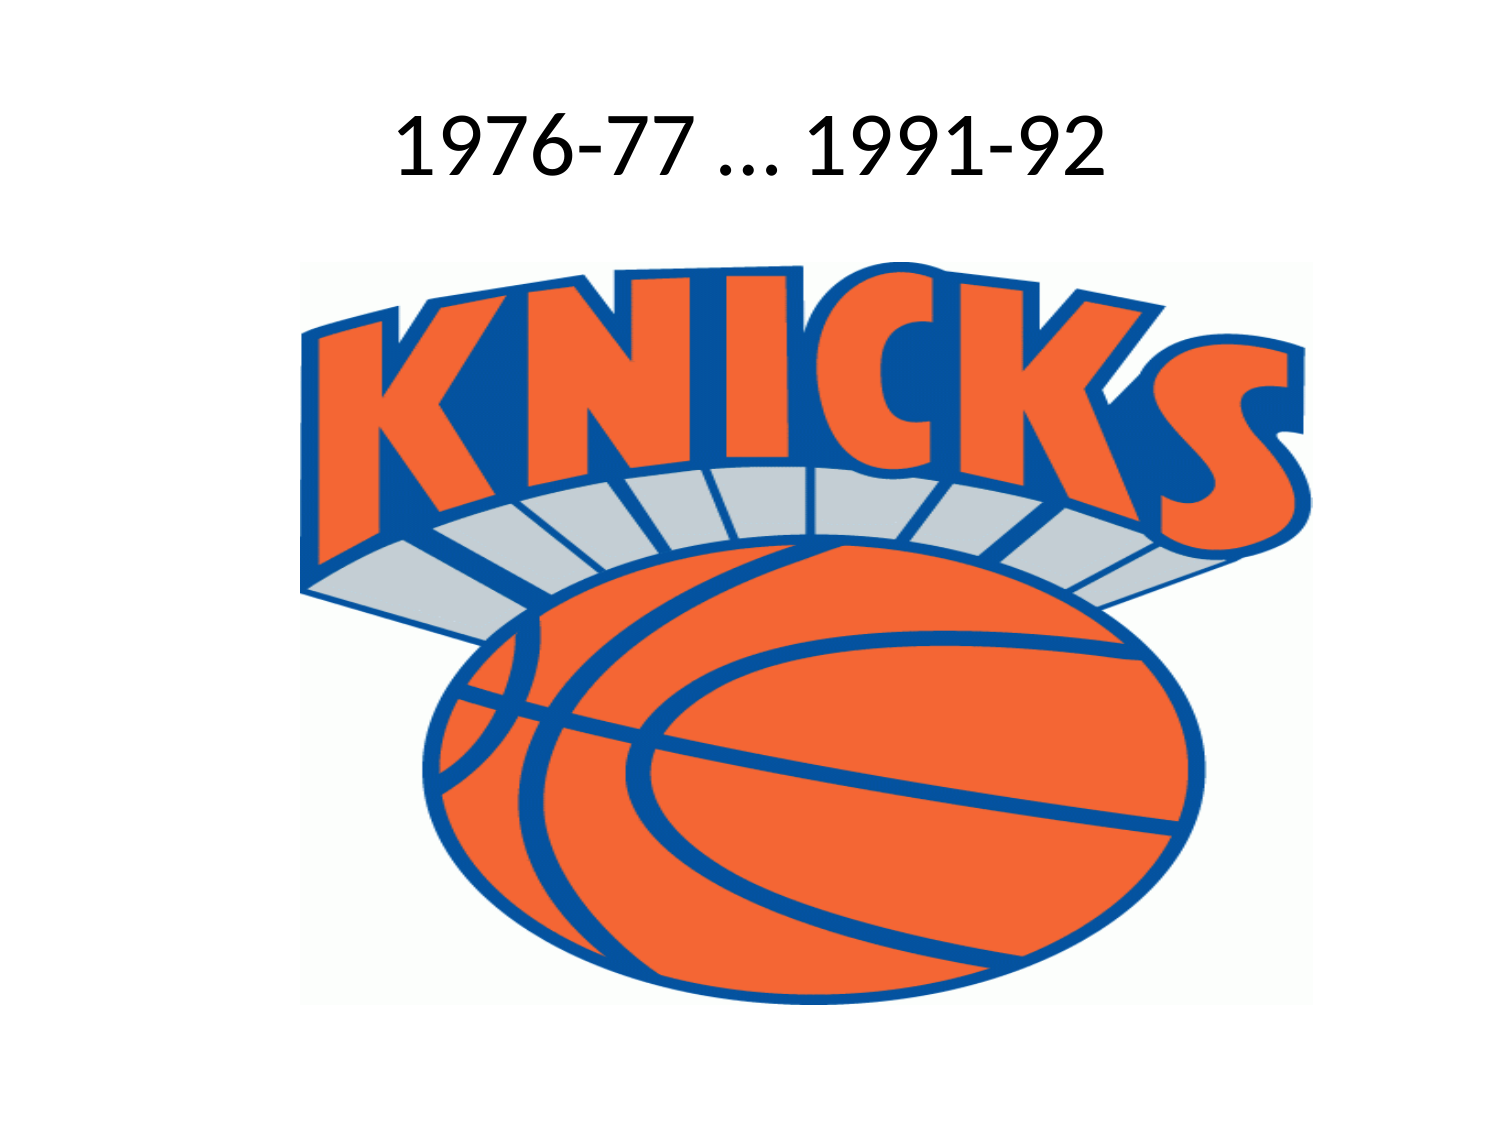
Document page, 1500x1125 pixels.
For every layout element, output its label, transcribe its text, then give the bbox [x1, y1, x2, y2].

title 1976-77 … 1991-92 [75, 45, 1425, 233]
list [299, 262, 1313, 1006]
